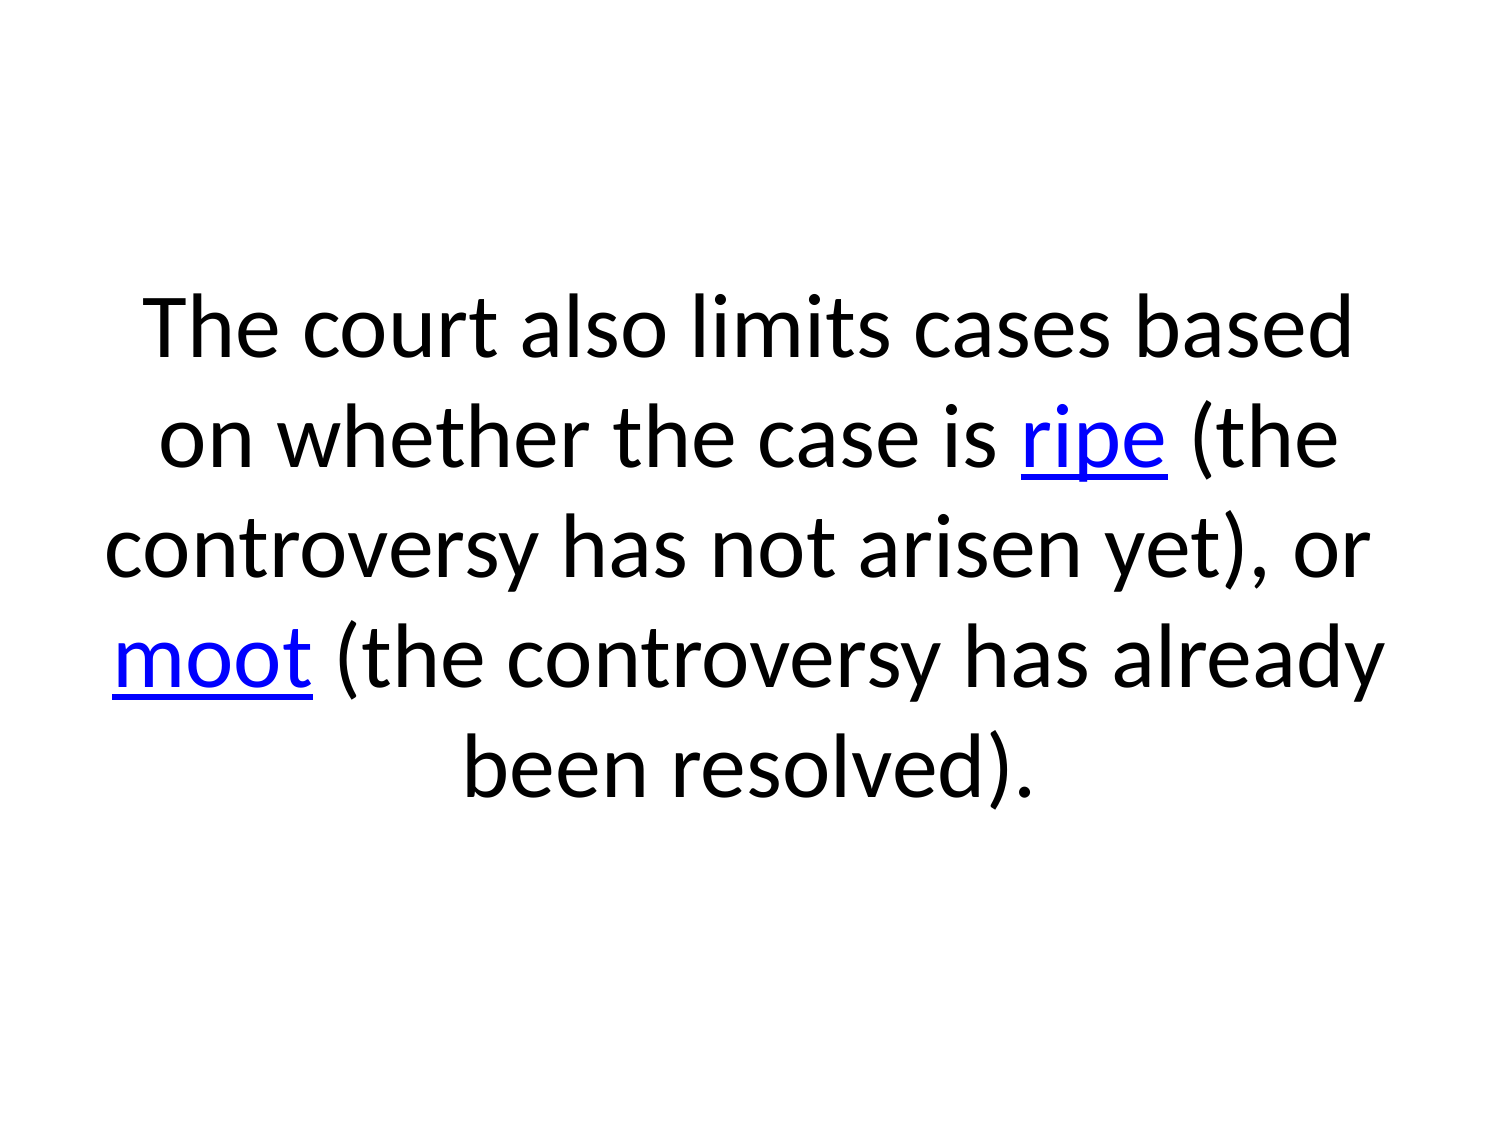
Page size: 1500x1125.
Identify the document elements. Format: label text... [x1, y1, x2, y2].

title The court also limits cases based on whether the case is ripe (the controversy has not arisen yet), or moot (the controversy has already been resolved). [74, 44, 1426, 1038]
